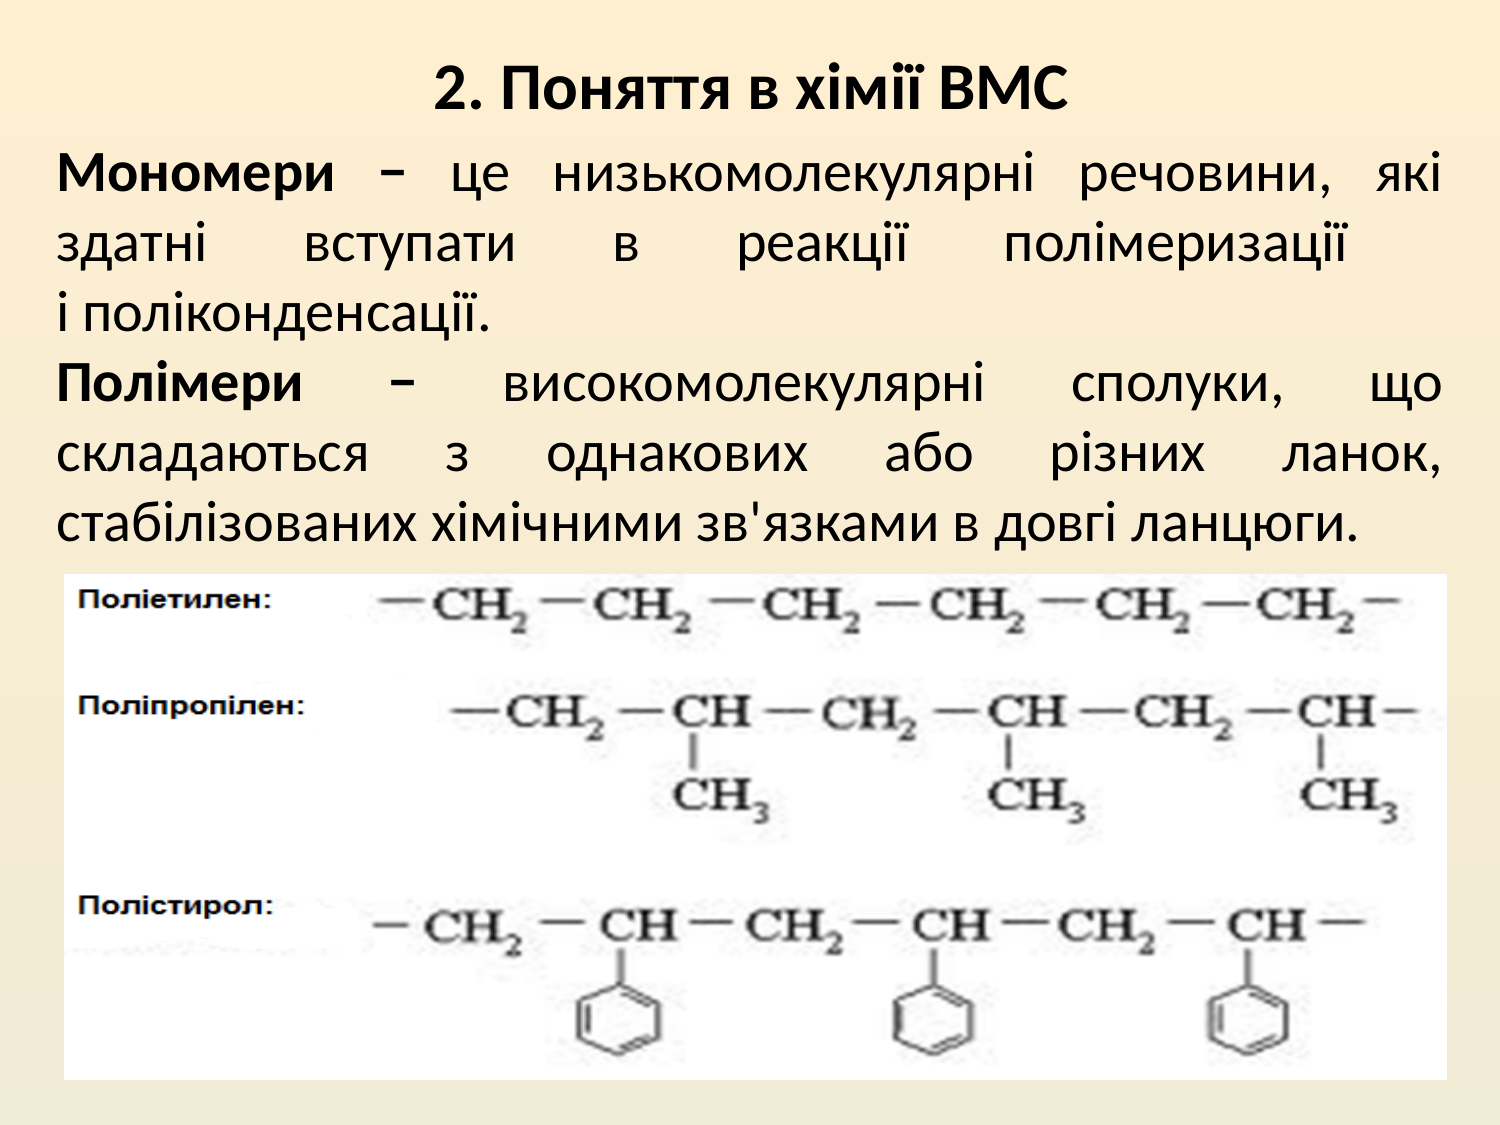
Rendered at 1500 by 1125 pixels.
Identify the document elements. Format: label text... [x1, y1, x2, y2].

title 2. Поняття в хімії ВМС [76, 19, 1427, 125]
picture [64, 573, 1448, 1081]
list Мономери − це низькомолекулярні речовини, які здатні вступати в реакції полімеризації і поліконденсації. Полімери − високомолекулярні сполуки, що складаються з однакових або різних ланок, стабілізованих хімічними зв'язками в довгі ланцюги. [41, 125, 1459, 1047]
